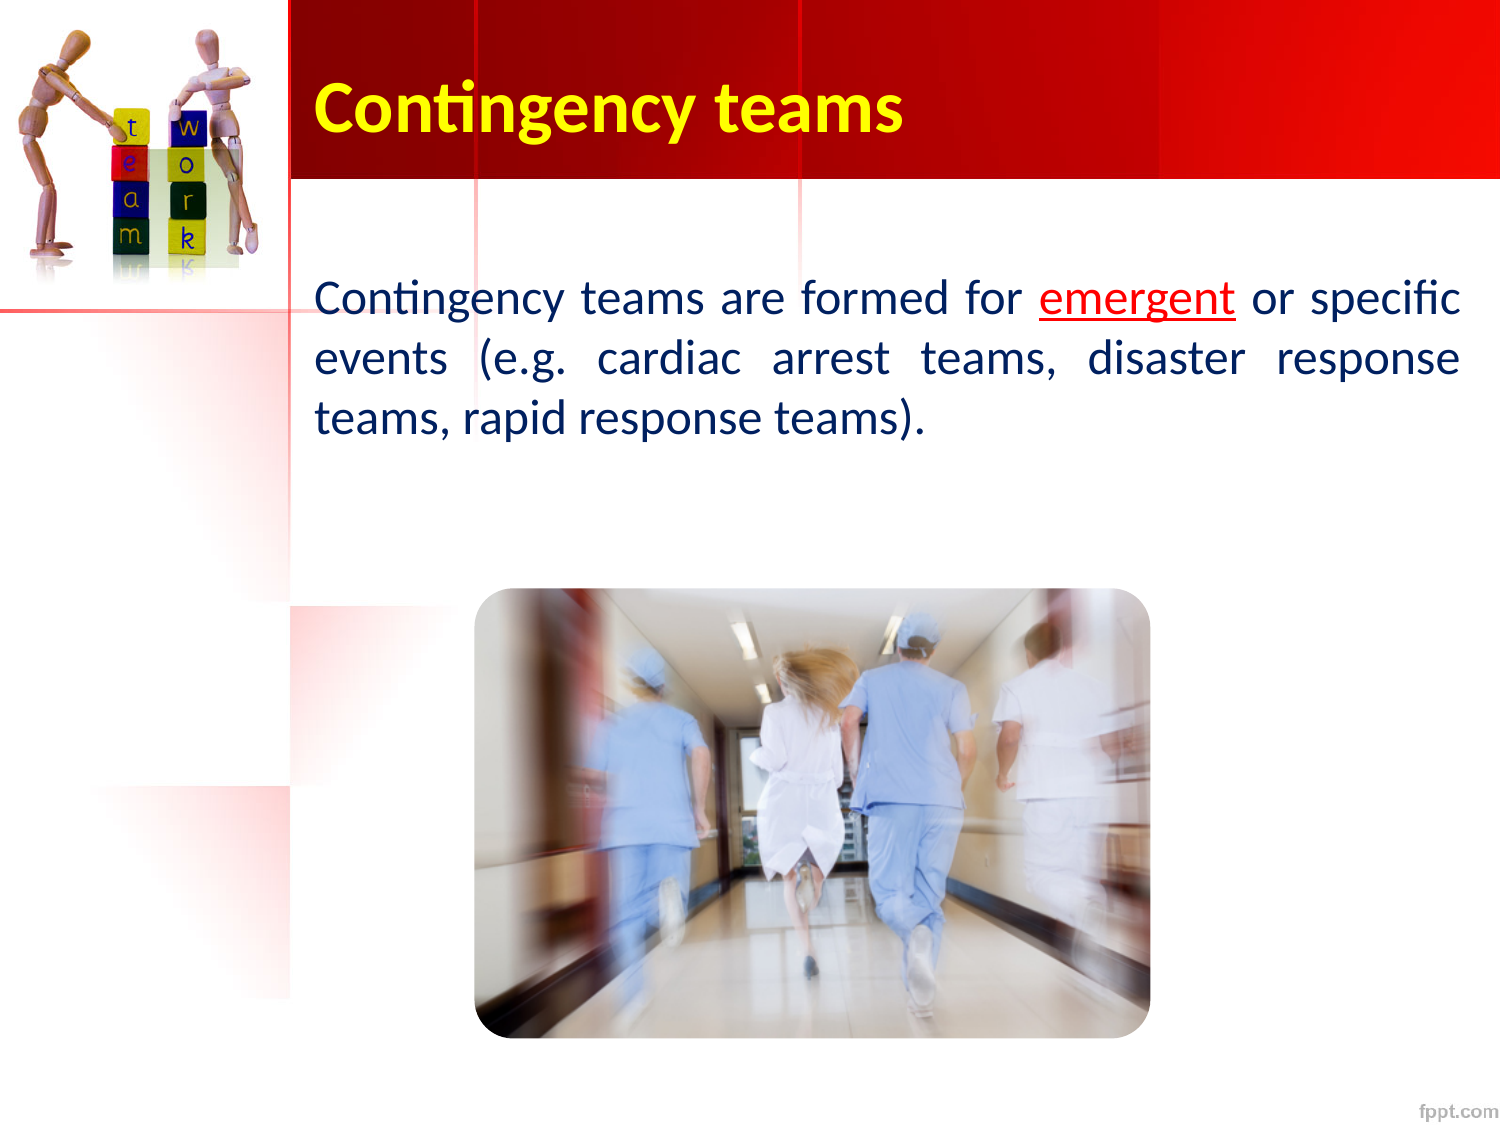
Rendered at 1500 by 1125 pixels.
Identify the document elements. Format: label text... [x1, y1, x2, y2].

picture [0, 0, 1500, 1125]
title Contingency teams [299, 21, 1357, 184]
list Contingency teams are formed for emergent or specific events (e.g. cardiac arrest teams, disaster response teams, rapid response teams). [299, 186, 1477, 747]
